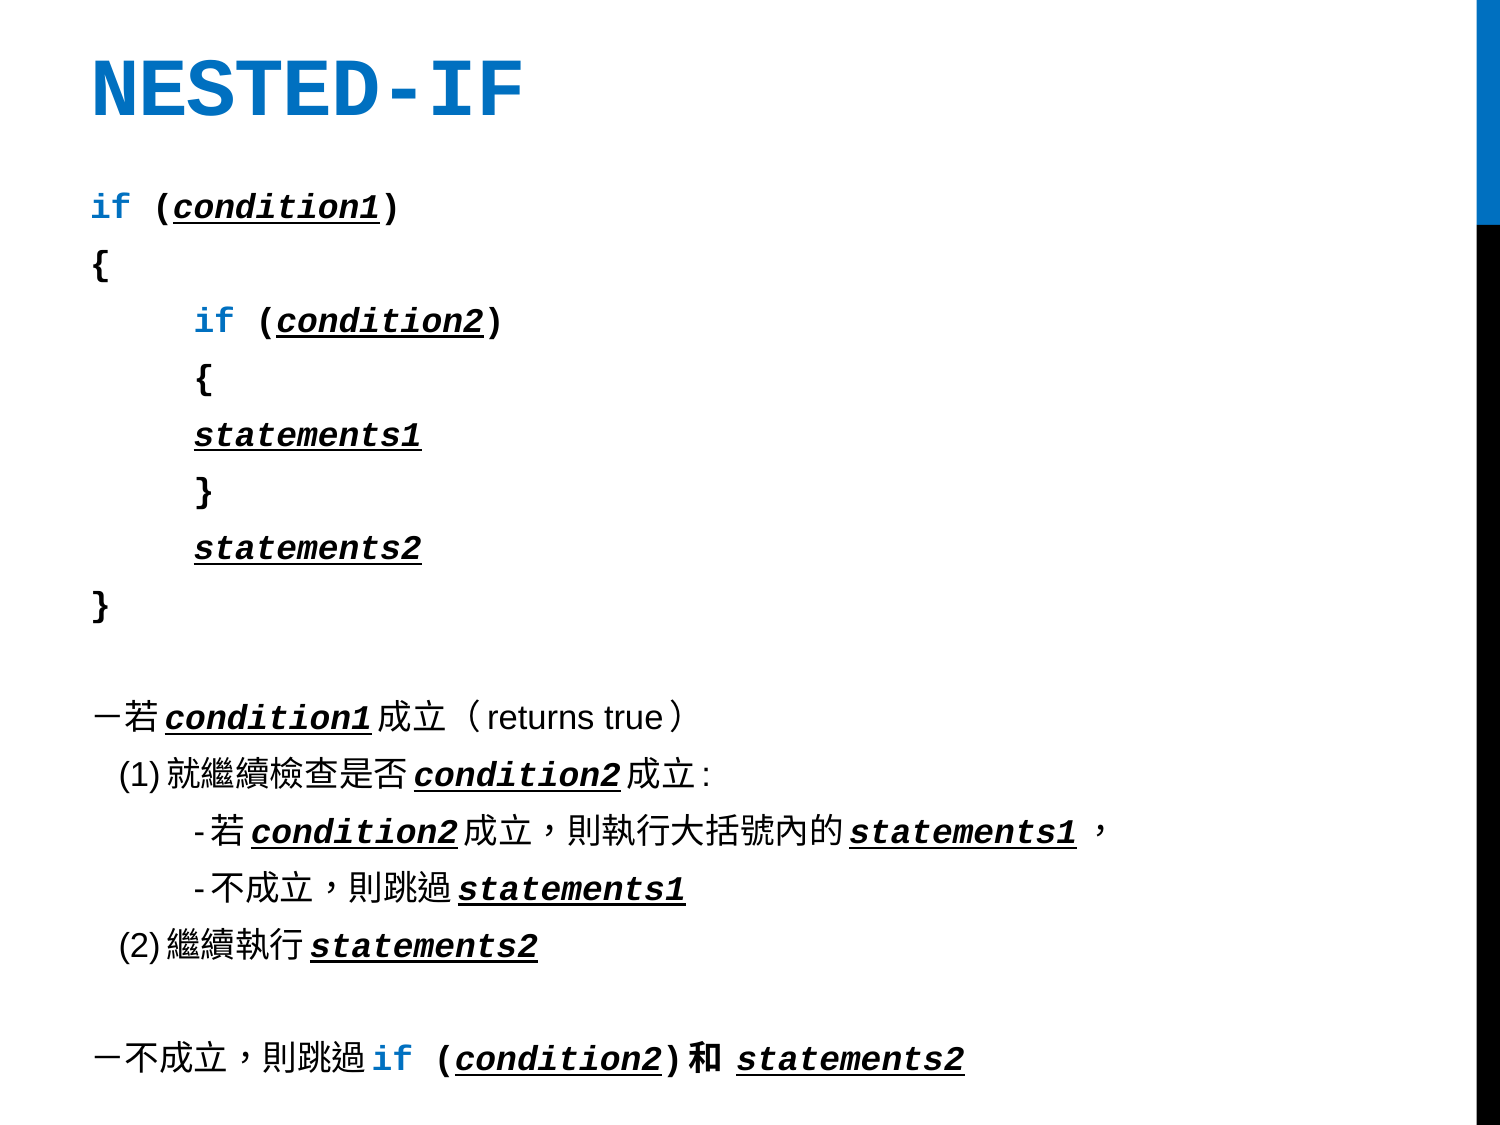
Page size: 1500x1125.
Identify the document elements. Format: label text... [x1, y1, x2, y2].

list if (condition1) { if (condition2) { statements1 } statements2 } －若condition1成立（returns true） (1)就繼續檢查是否condition2成立: -若condition2成立，則執行大括號內的statements1， -不成立，則跳過statements1 (2)繼續執行statements2 －不成立，則跳過if (condition2)和 statements2 [75, 176, 1429, 1094]
title Nested-if [75, 25, 1025, 140]
